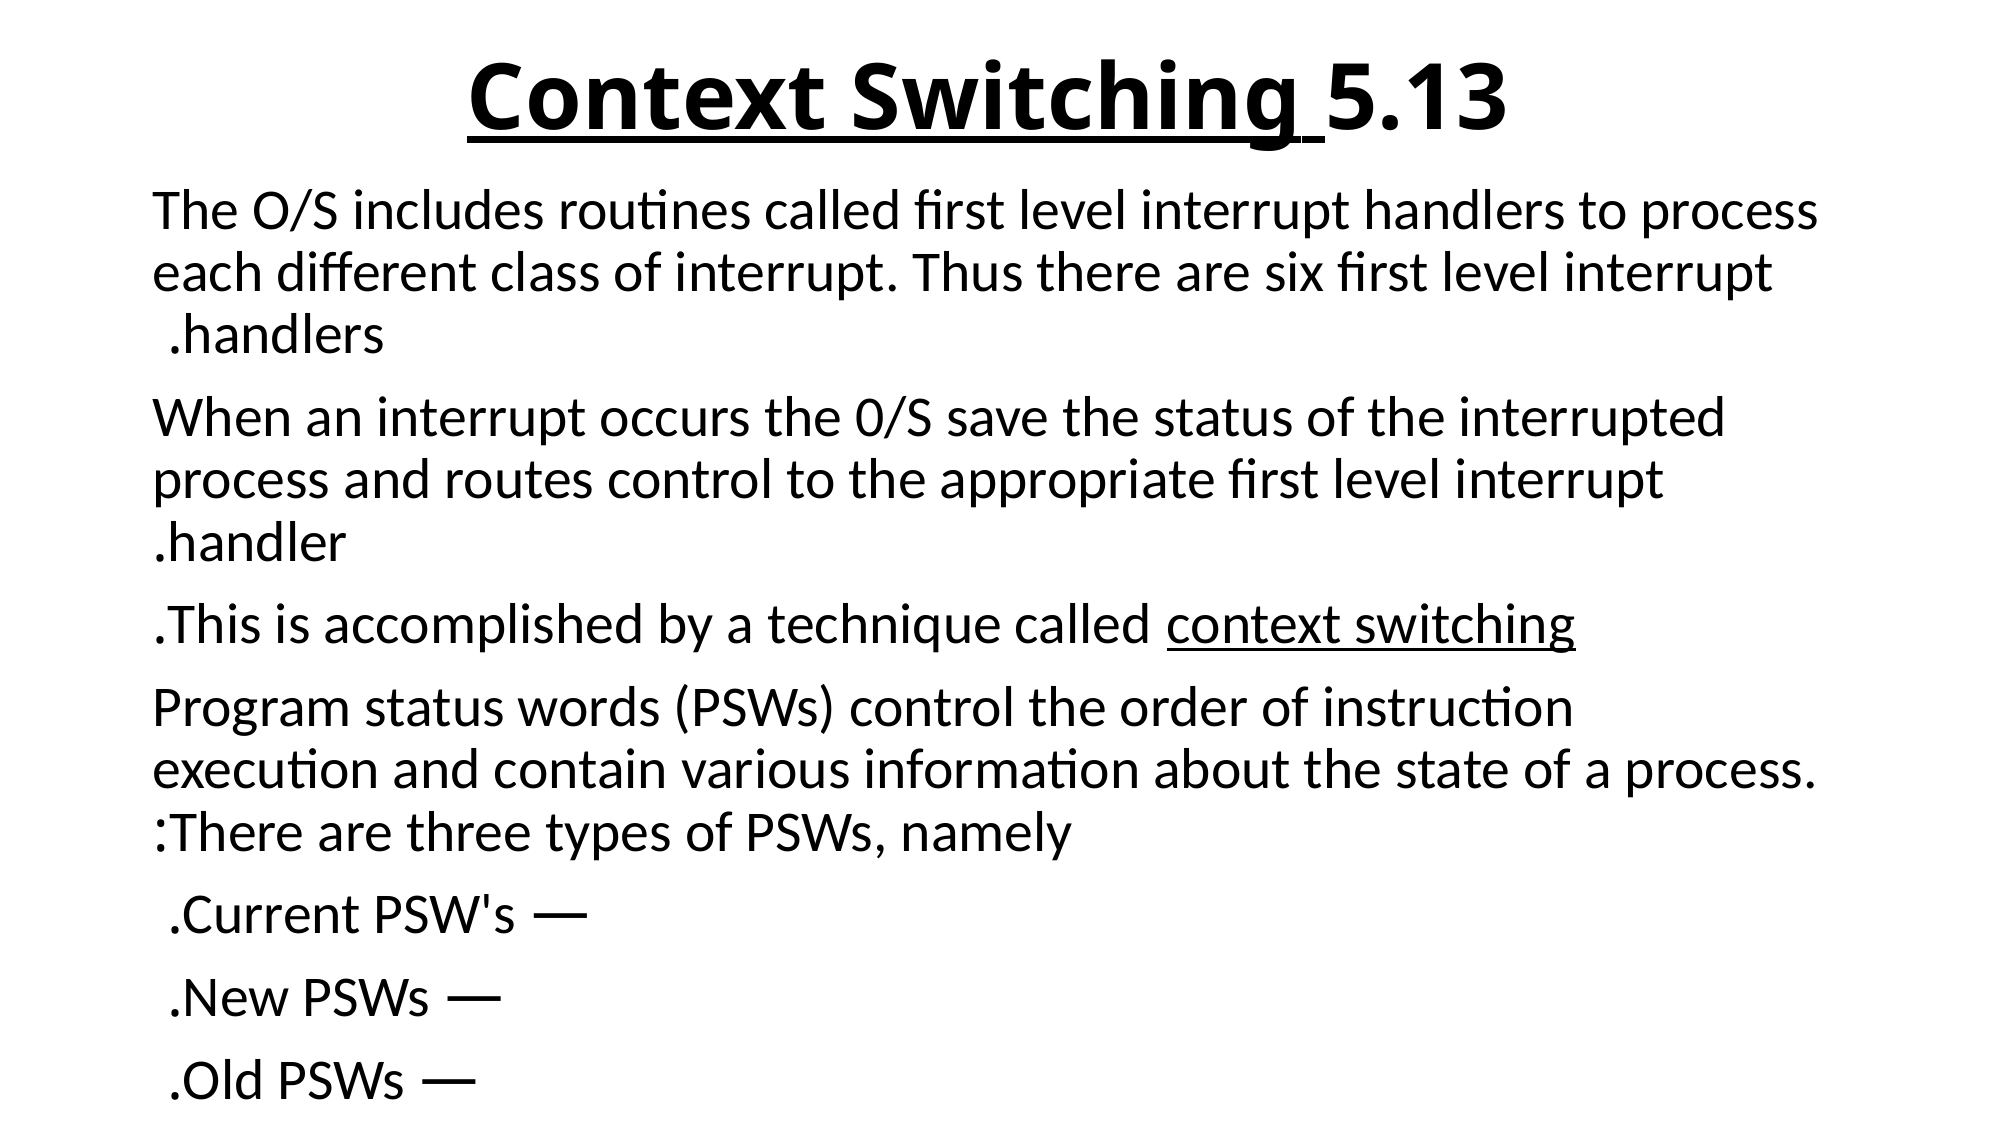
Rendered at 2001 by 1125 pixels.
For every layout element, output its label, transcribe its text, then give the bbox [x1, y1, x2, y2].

text_box [0, 0, 2000, 75]
title Context Switching 5.13 [137, 76, 1863, 172]
list The O/S includes routines called first level interrupt handlers to process each different class of interrupt. Thus there are six first level interrupt handlers. When an interrupt occurs the 0/S save the status of the interrupted process and routes control to the appropriate first level interrupt handler. This is accomplished by a technique called context switching. Program status words (PSWs) control the order of instruction execution and contain various information about the state of a process. There are three types of PSWs, namely: — Current PSW's. — New PSWs. — Old PSWs. [137, 172, 1863, 1125]
